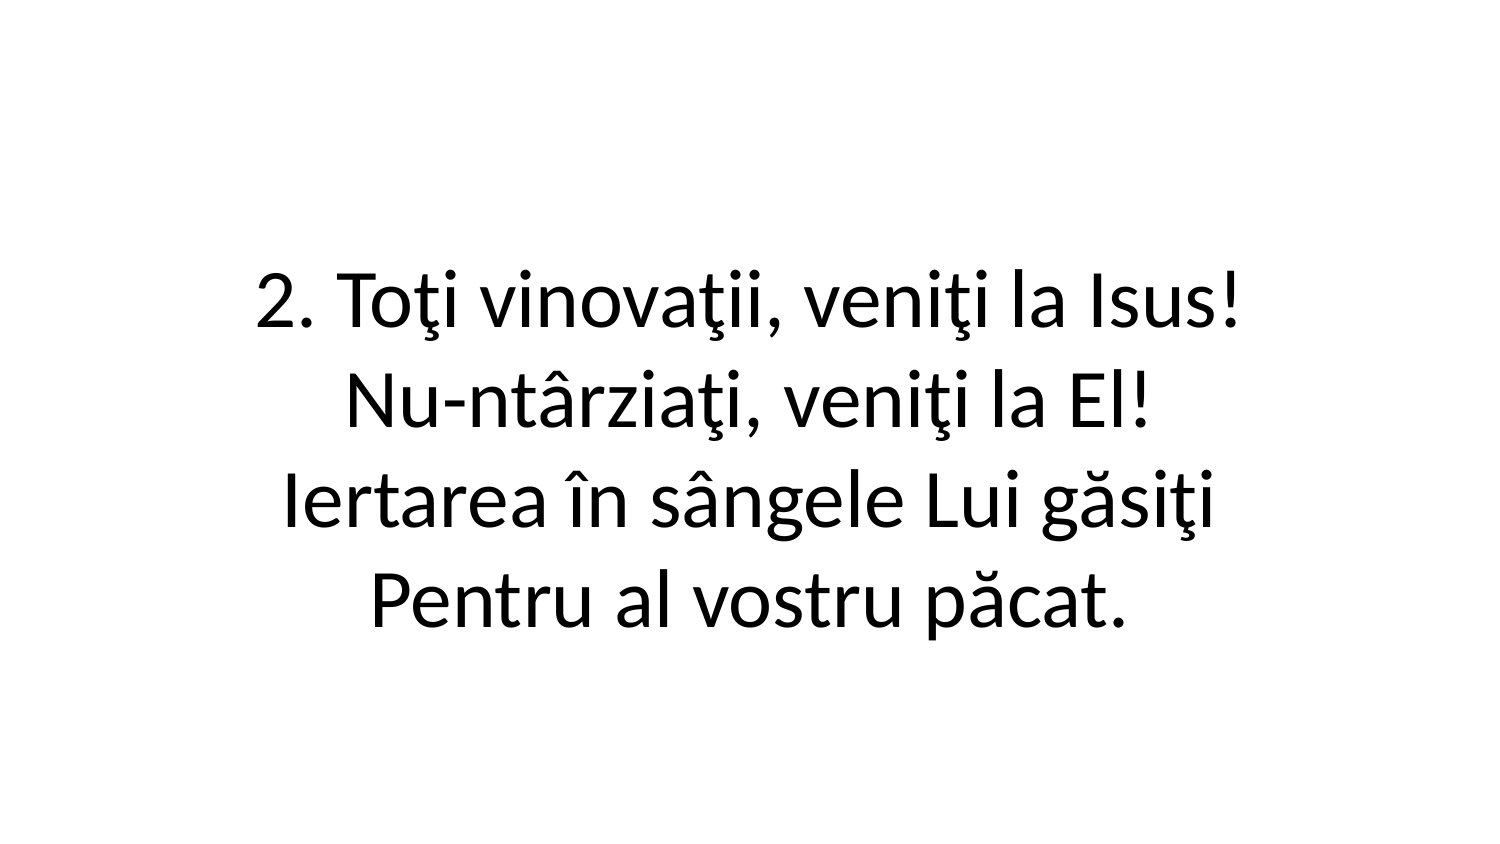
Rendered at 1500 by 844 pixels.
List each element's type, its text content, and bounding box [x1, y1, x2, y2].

text_box 2. Toţi vinovaţii, veniţi la Isus! Nu-ntârziaţi, veniţi la El! Iertarea în sângele Lui găsiţi Pentru al vostru păcat. [239, 192, 1261, 652]
